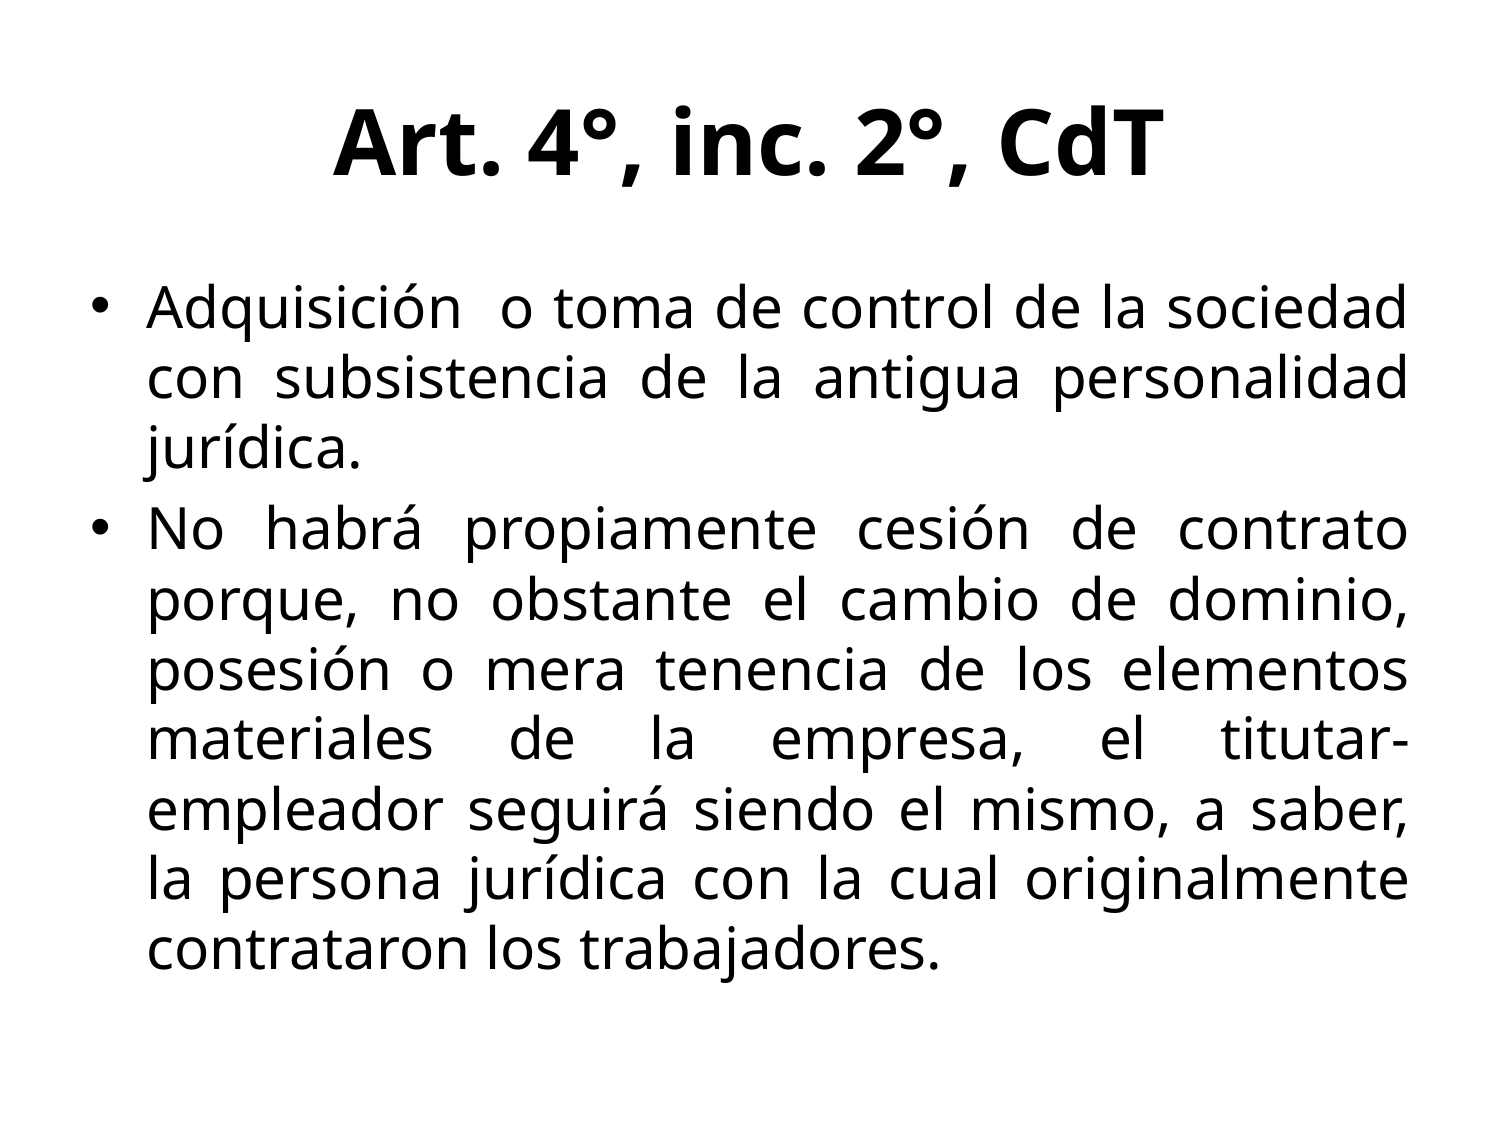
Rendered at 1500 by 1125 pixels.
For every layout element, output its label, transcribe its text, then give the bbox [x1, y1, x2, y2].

list Adquisición o toma de control de la sociedad con subsistencia de la antigua personalidad jurídica. No habrá propiamente cesión de contrato porque, no obstante el cambio de dominio, posesión o mera tenencia de los elementos materiales de la empresa, el titutar-empleador seguirá siendo el mismo, a saber, la persona jurídica con la cual originalmente contrataron los trabajadores. [74, 262, 1426, 1006]
title Art. 4°, inc. 2°, CdT [74, 44, 1426, 233]
